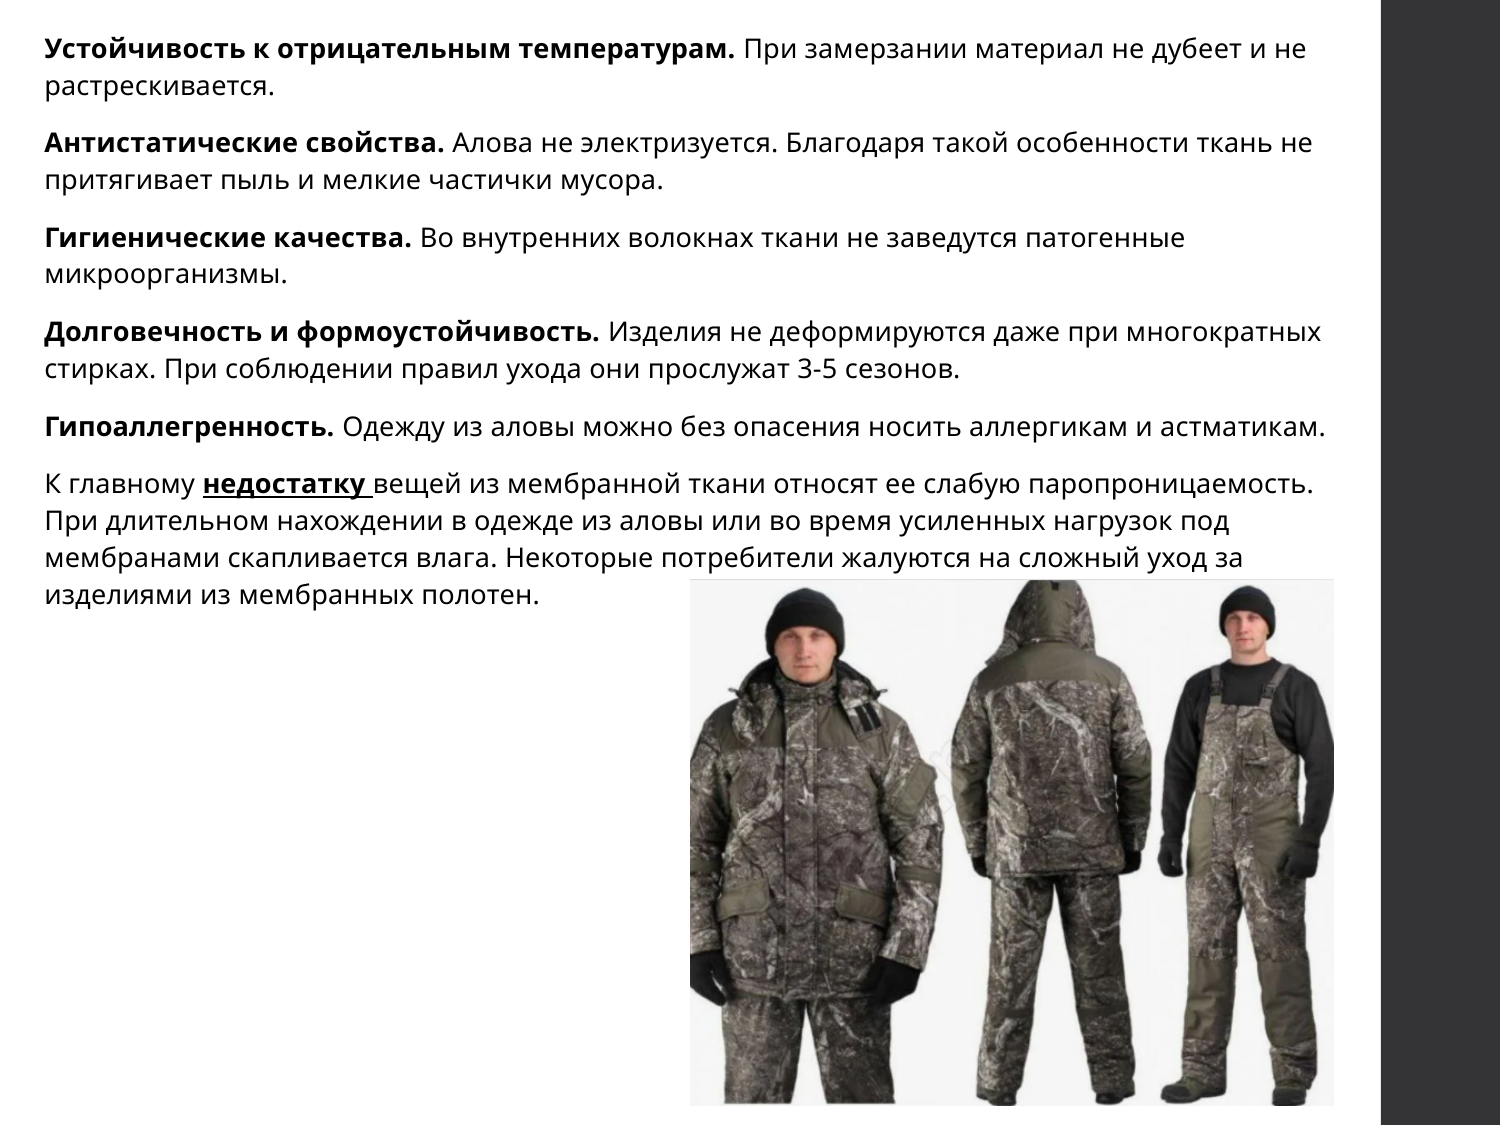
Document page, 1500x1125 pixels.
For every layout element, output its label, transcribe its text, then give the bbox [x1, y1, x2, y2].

list Устойчивость к отрицательным температурам. При замерзании материал не дубеет и не растрескивается. Антистатические свойства. Алова не электризуется. Благодаря такой особенности ткань не притягивает пыль и мелкие частички мусора. Гигиенические качества. Во внутренних волокнах ткани не заведутся патогенные микроорганизмы. Долговечность и формоустойчивость. Изделия не деформируются даже при многократных стирках. При соблюдении правил ухода они прослужат 3-5 сезонов. Гипоаллегренность. Одежду из аловы можно без опасения носить аллергикам и астматикам. К главному недостатку вещей из мембранной ткани относят ее слабую паропроницаемость. При длительном нахождении в одежде из аловы или во время усиленных нагрузок под мембранами скапливается влага. Некоторые потребители жалуются на сложный уход за изделиями из мембранных полотен. [29, 19, 1362, 1016]
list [690, 579, 1335, 1107]
